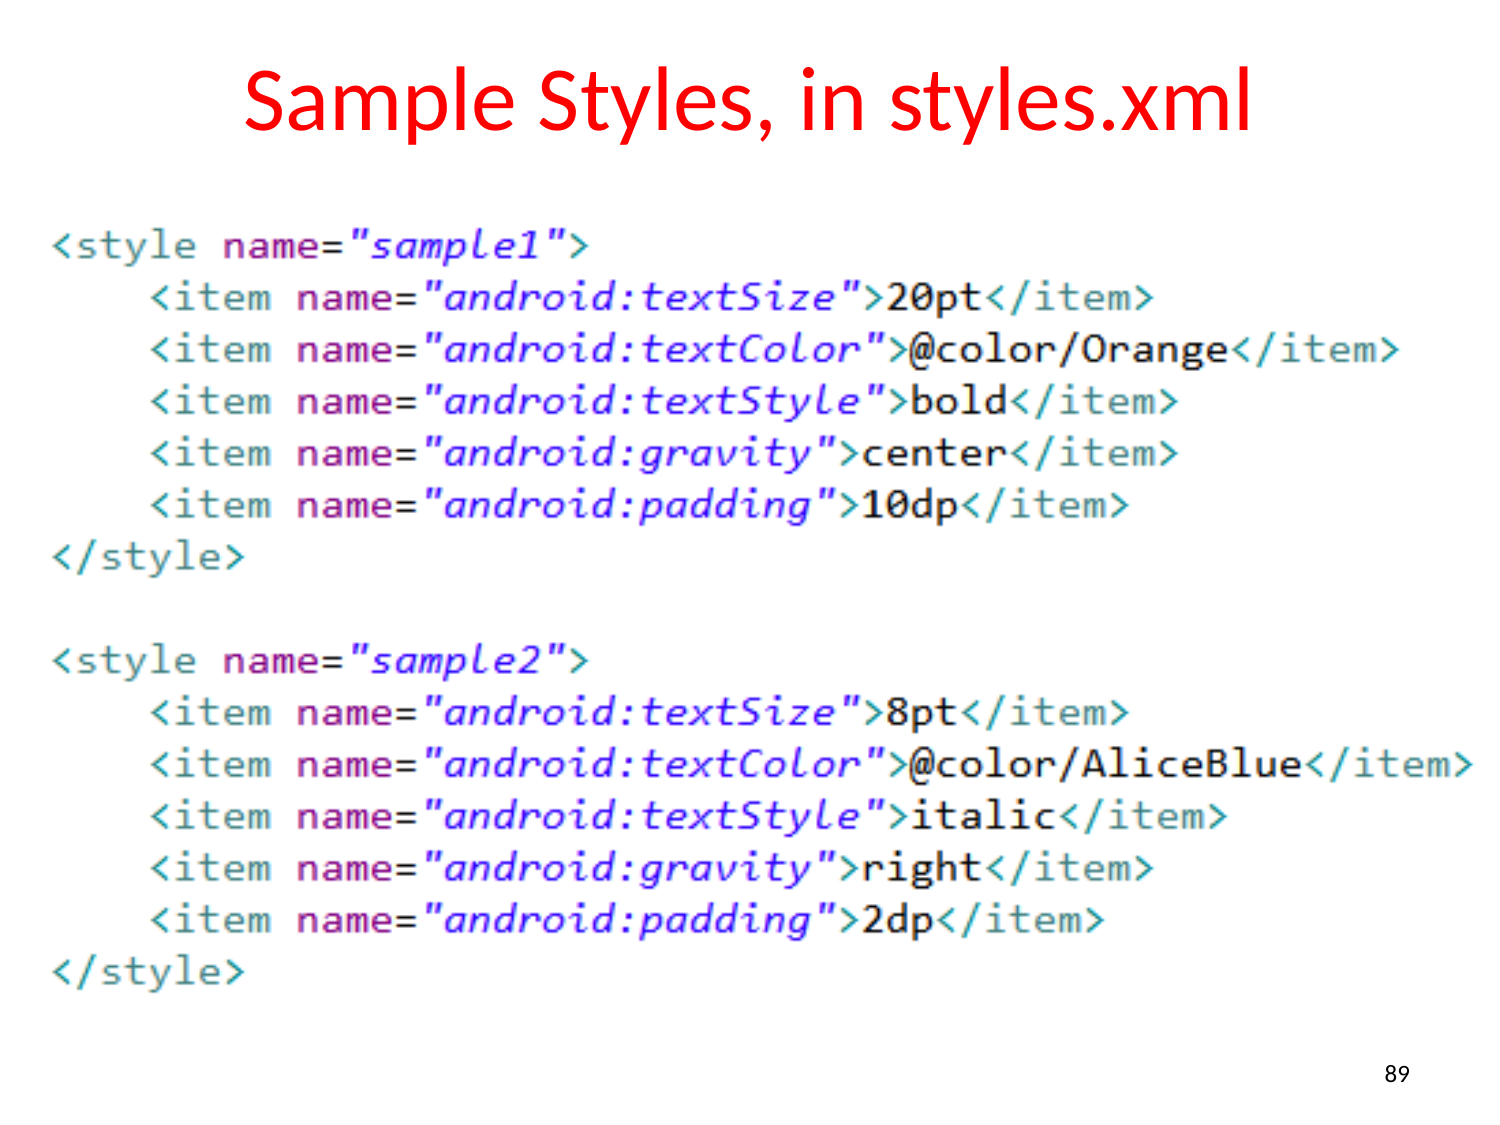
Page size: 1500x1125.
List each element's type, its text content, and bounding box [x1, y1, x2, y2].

picture [17, 199, 1500, 1038]
slide_number 89 [1074, 1044, 1425, 1103]
title Sample Styles, in styles.xml [75, 0, 1425, 188]
